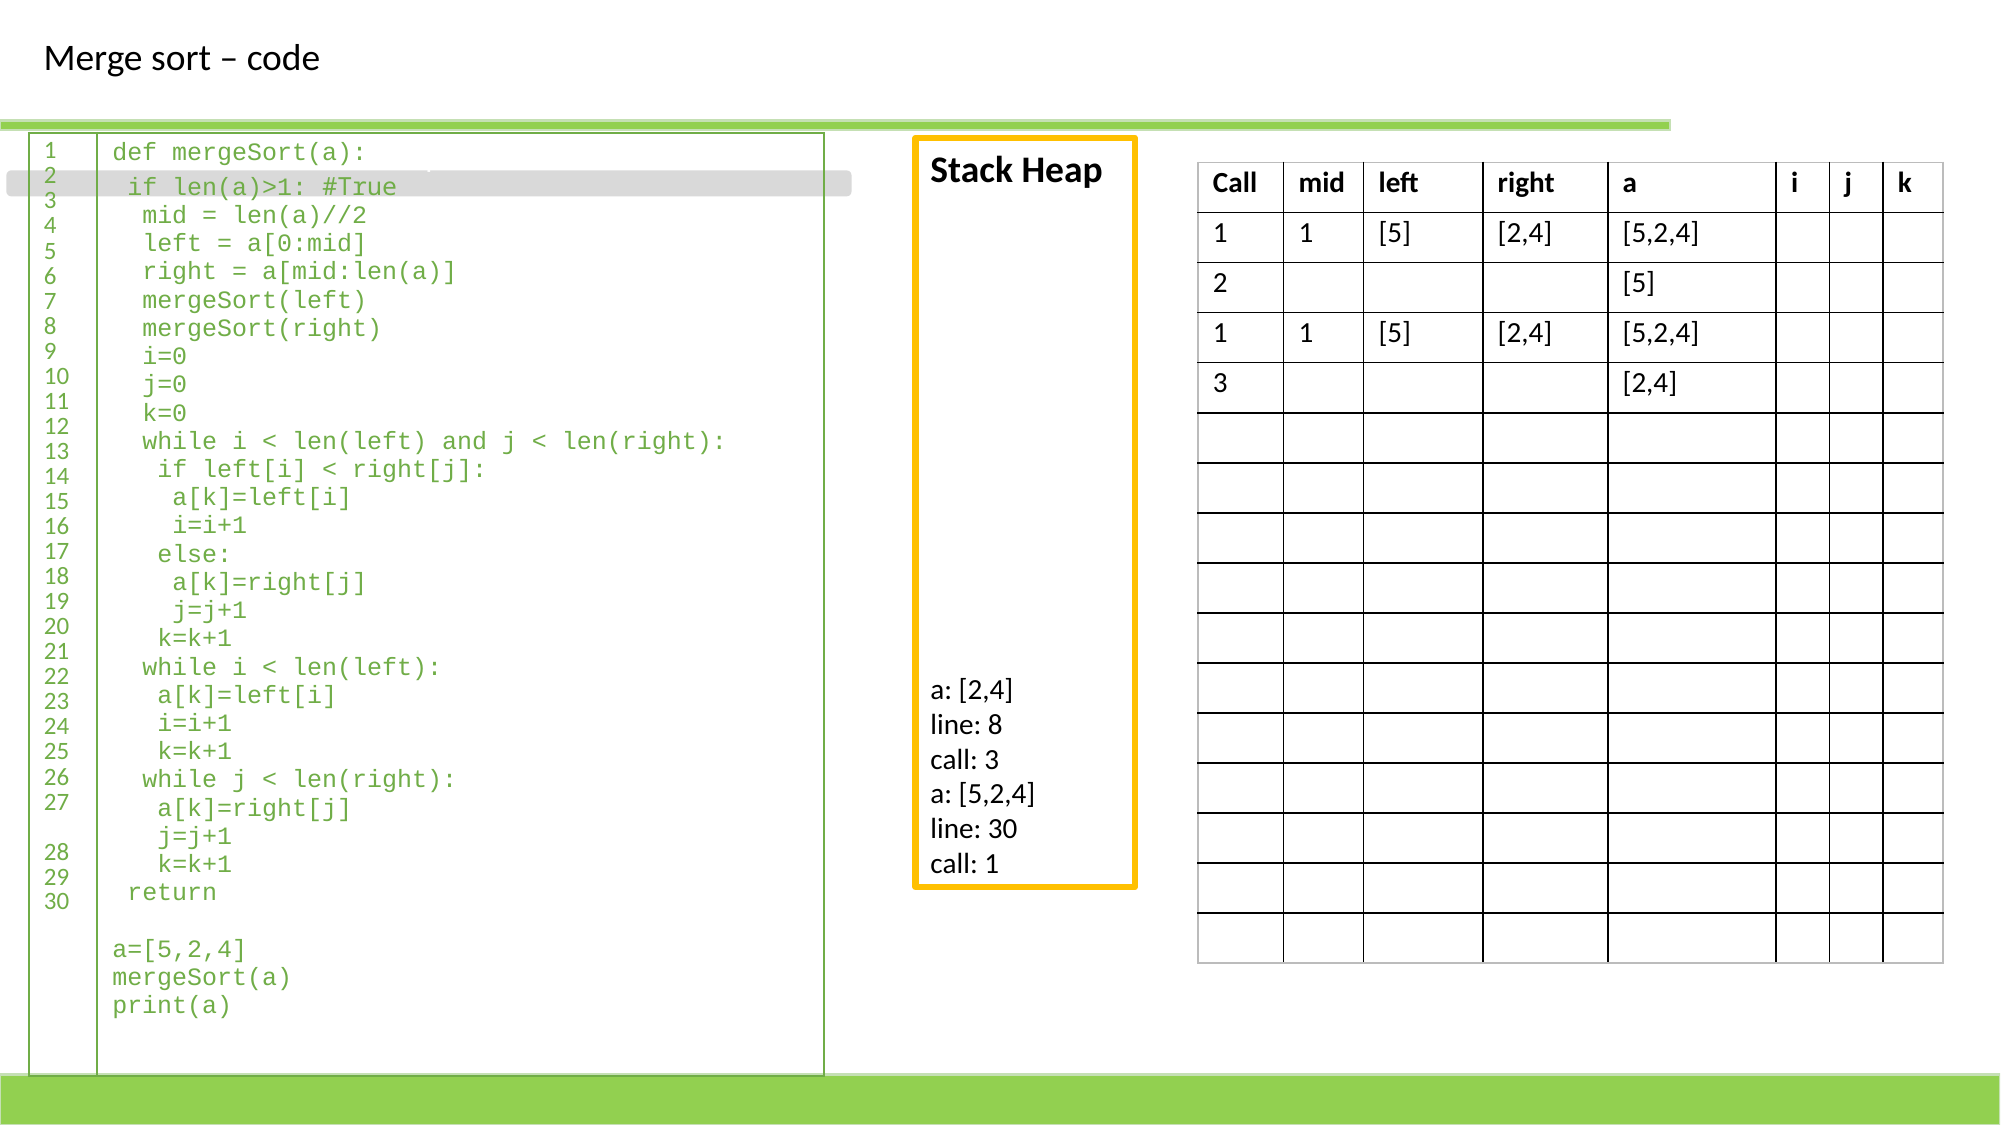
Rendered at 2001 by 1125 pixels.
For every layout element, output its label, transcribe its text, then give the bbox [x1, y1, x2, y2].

table_cell [1199, 864, 1283, 912]
table_cell [1884, 414, 1942, 462]
table_cell [1484, 363, 1607, 412]
table_header Call [1199, 163, 1283, 212]
table_cell [1364, 614, 1482, 662]
table_cell [1484, 914, 1607, 962]
table_cell [1884, 263, 1942, 312]
table_cell [1484, 764, 1607, 812]
table_cell [1884, 464, 1942, 512]
table_cell [1484, 464, 1607, 512]
table_cell [1830, 514, 1882, 562]
text_box Merge sort – code [28, 25, 1072, 86]
table_cell [2,4] [1609, 363, 1775, 412]
table_cell [1609, 514, 1775, 562]
table_cell [1830, 313, 1882, 362]
table_cell [5,2,4] [1609, 313, 1775, 362]
table_header i [1777, 163, 1829, 212]
table_cell [1364, 363, 1482, 412]
table_cell [1284, 363, 1363, 412]
table_cell [1884, 864, 1942, 912]
table_header 1 2 3 4 5 6 7 8 9 10 11 12 13 14 15 16 17 18 19 20 21 22 23 24 25 26 27 28 29 30 [30, 134, 96, 1075]
table_cell [1777, 764, 1829, 812]
table_cell [1609, 864, 1775, 912]
table_cell [1199, 564, 1283, 612]
table_cell [1777, 363, 1829, 412]
table_cell [1284, 864, 1363, 912]
table_cell 1 [1284, 213, 1363, 262]
table_cell [1830, 764, 1882, 812]
table_cell [1364, 714, 1482, 762]
table_cell [1609, 814, 1775, 862]
table_cell 1 [1199, 213, 1283, 262]
table_cell [1884, 514, 1942, 562]
table_cell [1284, 714, 1363, 762]
table_cell [1364, 864, 1482, 912]
table_cell 2 [1199, 263, 1283, 312]
text_box Stack Heap a: [2,4] line: 8 call: 3 a: [5,2,4] line: 30 call: 1 [915, 137, 1135, 888]
table_cell [1284, 514, 1363, 562]
table_header right [1484, 163, 1607, 212]
table_cell [5] [1364, 313, 1482, 362]
table_cell [1364, 564, 1482, 612]
table_cell [1484, 664, 1607, 712]
table_cell [1830, 363, 1882, 412]
table_cell [1777, 564, 1829, 612]
table_cell [1484, 864, 1607, 912]
table_cell [1199, 664, 1283, 712]
table_cell [1484, 564, 1607, 612]
table_header mid [1284, 163, 1363, 212]
table_cell [1884, 313, 1942, 362]
table_cell [1364, 814, 1482, 862]
table_cell [1830, 414, 1882, 462]
table_cell [1777, 814, 1829, 862]
table_cell [5,2,4] [1609, 213, 1775, 262]
table_cell [1284, 263, 1363, 312]
table_cell [1609, 614, 1775, 662]
table_cell [1284, 664, 1363, 712]
table_header a [1609, 163, 1775, 212]
table_cell [1884, 714, 1942, 762]
table_cell [1884, 213, 1942, 262]
table_cell [1199, 414, 1283, 462]
table_cell [1484, 263, 1607, 312]
table_cell [1484, 814, 1607, 862]
table_cell [1199, 714, 1283, 762]
table_cell [1830, 914, 1882, 962]
table_header def mergeSort(a): if len(a)>1: #True mid = len(a)//2 left = a[0:mid] right = a[mid:len(a)] mergeSort(left) mergeSort(right) i=0 j=0 k=0 while i < len(left) and j < len(right): if left[i] < right[j]: a[k]=left[i] i=i+1 else: a[k]=right[j] j=j+1 k=k+1 while i < len(left): a[k]=left[i] i=i+1 k=k+1 while j < len(right): a[k]=right[j] j=j+1 k=k+1 return a=[5,2,4] mergeSort(a) print(a) [98, 134, 823, 1075]
table_cell [1284, 914, 1363, 962]
table_cell [1364, 664, 1482, 712]
table_cell [1777, 414, 1829, 462]
table_cell [1199, 814, 1283, 862]
table_header k [1884, 163, 1942, 212]
table_cell [1830, 263, 1882, 312]
table_cell [1199, 914, 1283, 962]
table_cell [1609, 664, 1775, 712]
table_cell [1609, 414, 1775, 462]
table_cell [1884, 914, 1942, 962]
table_cell [1284, 414, 1363, 462]
table_cell [1884, 363, 1942, 412]
table_cell [1777, 614, 1829, 662]
table_cell [1284, 764, 1363, 812]
table_cell [1609, 464, 1775, 512]
table_cell [1199, 614, 1283, 662]
table_cell [1284, 814, 1363, 862]
table_cell [1364, 514, 1482, 562]
table_cell [1284, 564, 1363, 612]
table_cell [1199, 764, 1283, 812]
table_cell [1830, 714, 1882, 762]
table_cell [1830, 614, 1882, 662]
text_box + + [6, 170, 28, 197]
table_cell [1884, 664, 1942, 712]
table_cell [1777, 864, 1829, 912]
table_cell [1777, 313, 1829, 362]
table_cell [1777, 514, 1829, 562]
table_cell [1364, 914, 1482, 962]
table_cell [1609, 564, 1775, 612]
table_cell [1777, 263, 1829, 312]
table_header j [1830, 163, 1882, 212]
table_cell [1609, 714, 1775, 762]
table_cell 1 [1284, 313, 1363, 362]
table_cell [1364, 764, 1482, 812]
table_cell [2,4] [1484, 213, 1607, 262]
table_cell [1777, 464, 1829, 512]
table_header left [1364, 163, 1482, 212]
table_cell [1199, 514, 1283, 562]
table_cell [1830, 564, 1882, 612]
table_cell [1364, 464, 1482, 512]
table_cell [1830, 664, 1882, 712]
table_cell [1830, 213, 1882, 262]
table_cell [1484, 414, 1607, 462]
table_cell [1484, 514, 1607, 562]
table_cell [1777, 664, 1829, 712]
table_cell [1364, 263, 1482, 312]
table_cell [1484, 714, 1607, 762]
table_cell [1884, 564, 1942, 612]
table_cell [1609, 764, 1775, 812]
text_box + + [825, 170, 852, 197]
table_cell [1884, 614, 1942, 662]
table_cell [1777, 714, 1829, 762]
table_cell [5] [1609, 263, 1775, 312]
table_cell [1777, 914, 1829, 962]
table_cell [1884, 764, 1942, 812]
table_cell [1884, 814, 1942, 862]
table_cell [1284, 614, 1363, 662]
table_cell [1777, 213, 1829, 262]
table_cell [5] [1364, 213, 1482, 262]
table_cell 1 [1199, 313, 1283, 362]
table_cell [1830, 464, 1882, 512]
table_cell [2,4] [1484, 313, 1607, 362]
table_cell [1364, 414, 1482, 462]
table_cell [1484, 614, 1607, 662]
table_cell 3 [1199, 363, 1283, 412]
table_cell [1284, 464, 1363, 512]
table_cell [1199, 464, 1283, 512]
table_cell [1609, 914, 1775, 962]
table_cell [1830, 814, 1882, 862]
table_cell [1830, 864, 1882, 912]
